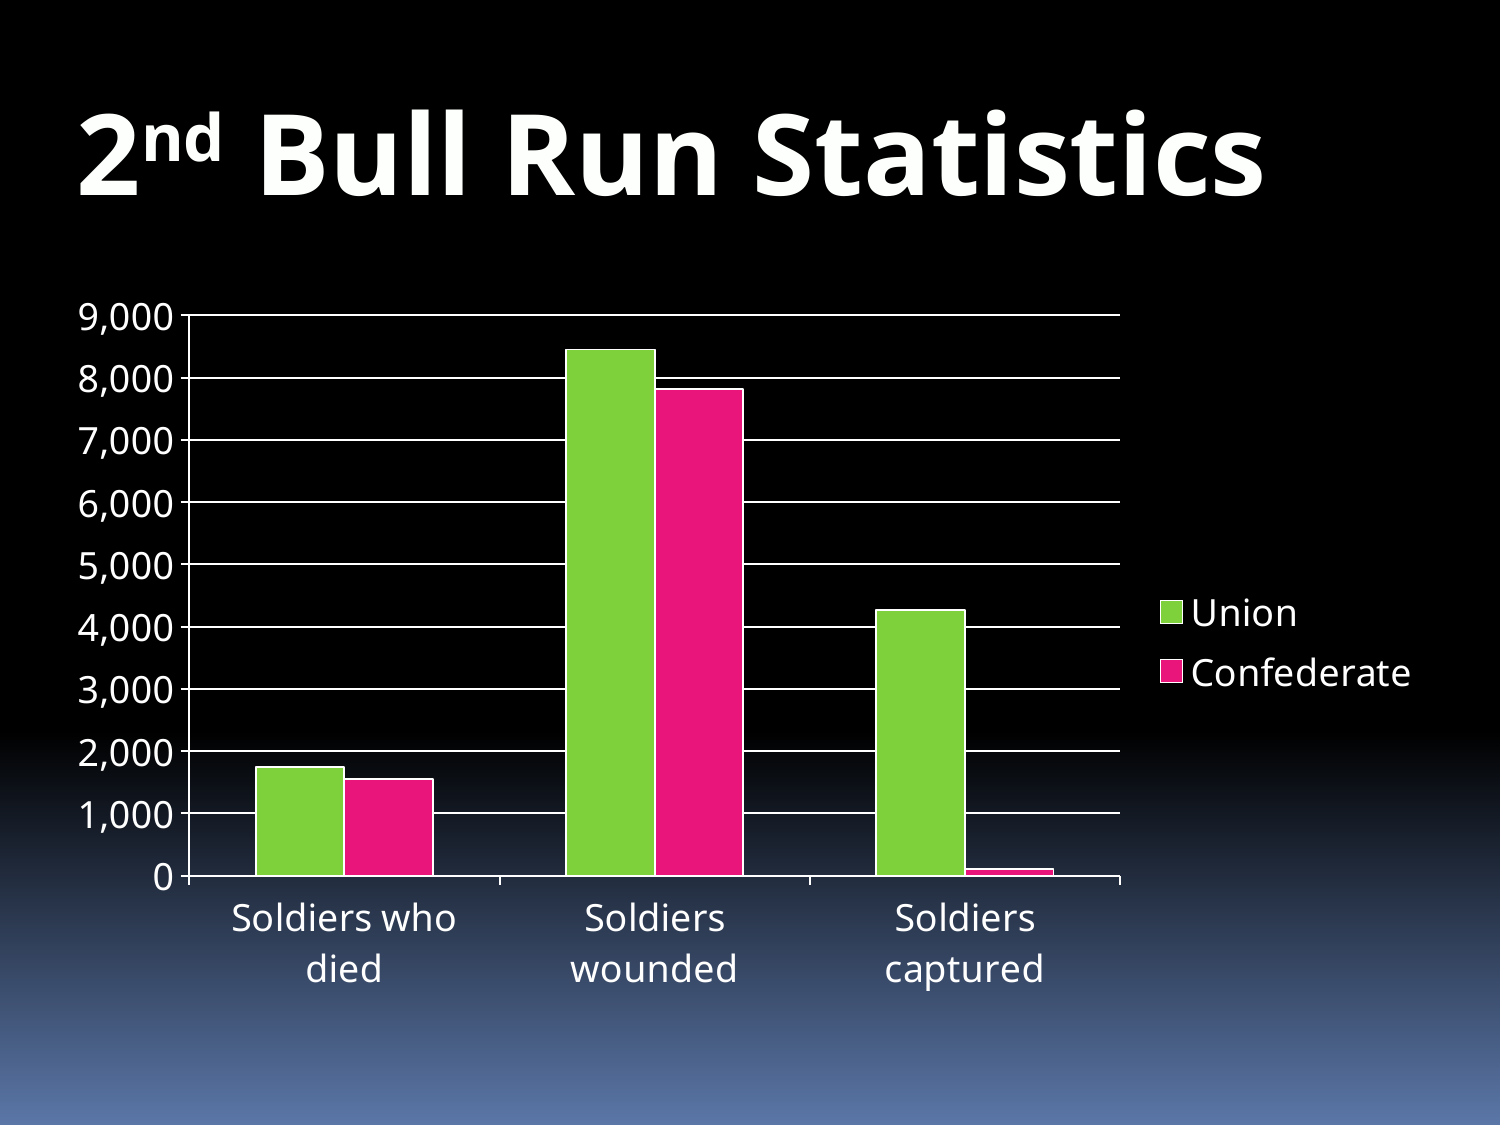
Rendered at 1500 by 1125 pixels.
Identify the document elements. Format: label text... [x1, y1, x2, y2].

text_box 2nd Bull Run Statistics [61, 74, 1283, 225]
chart [49, 274, 1438, 1009]
